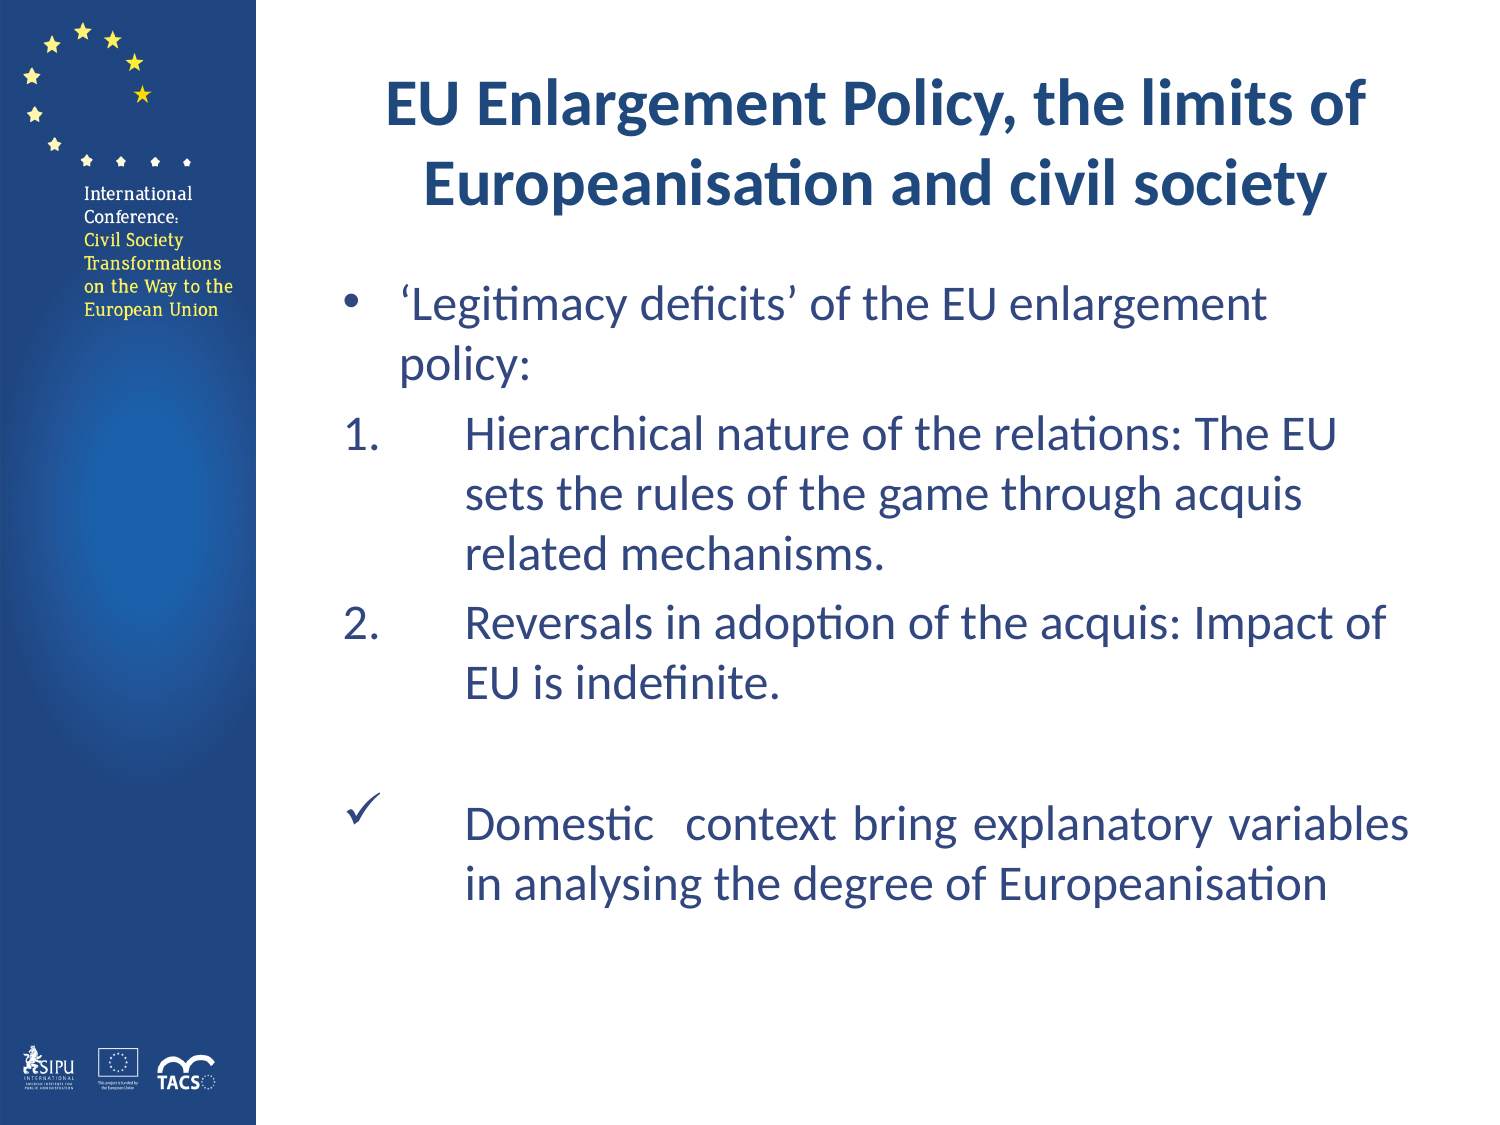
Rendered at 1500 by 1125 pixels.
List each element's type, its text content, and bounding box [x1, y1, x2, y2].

picture [0, 0, 1500, 1125]
title EU Enlargement Policy, the limits of Europeanisation and civil society [327, 45, 1425, 233]
list ‘Legitimacy deficits’ of the EU enlargement policy: Hierarchical nature of the relations: The EU sets the rules of the game through acquis related mechanisms. Reversals in adoption of the acquis: Impact of EU is indefinite. Domestic context bring explanatory variables in analysing the degree of Europeanisation [327, 262, 1425, 1005]
